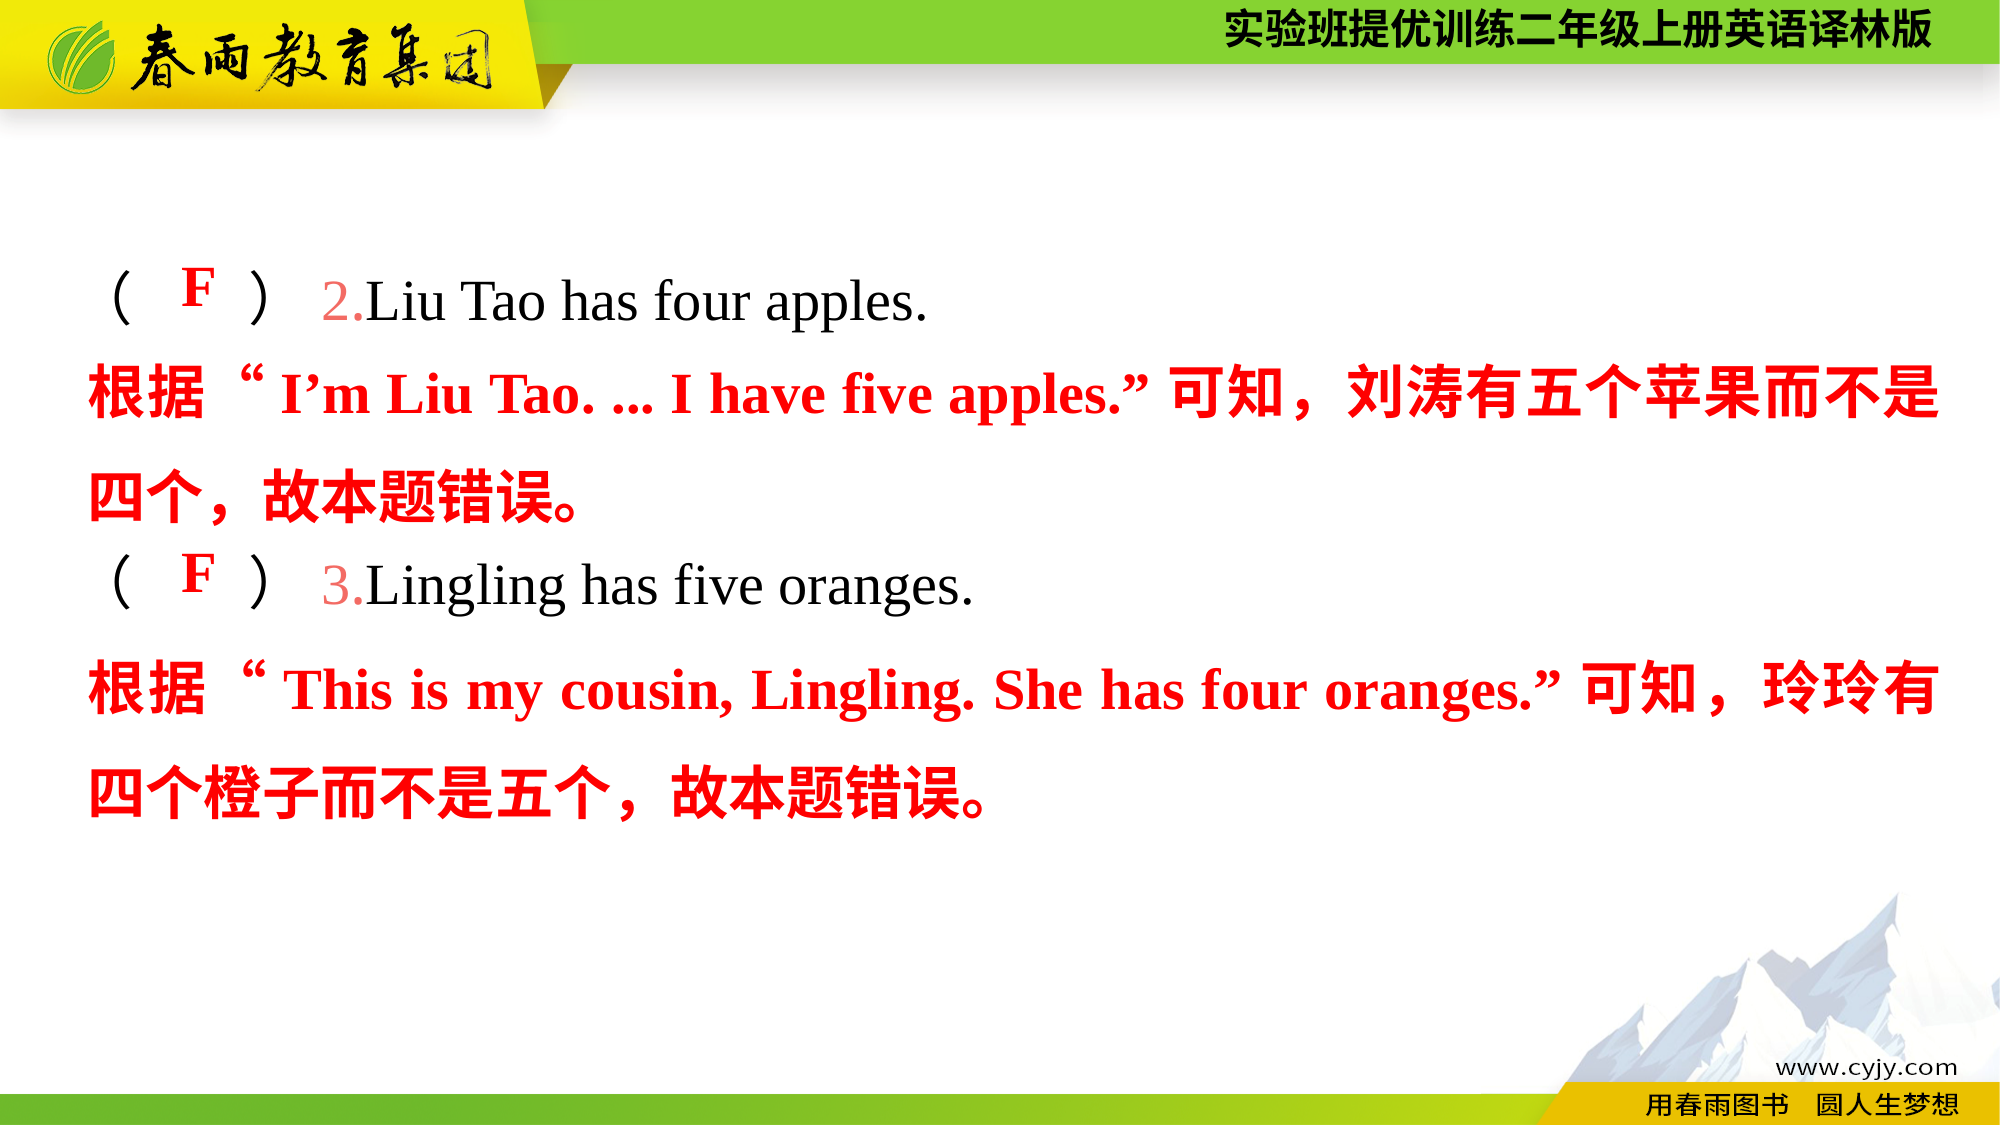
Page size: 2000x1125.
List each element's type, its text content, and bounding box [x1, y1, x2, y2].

text_box 根据“I’m Liu Tao. ... I have five apples.”可知，刘涛有五个苹果而不是四个，故本题错误。 [72, 313, 1957, 539]
text_box 根据“This is my cousin, Lingling. She has four oranges.”可知，玲玲有四个橙子而不是五个，故本题错误。 [72, 608, 1957, 834]
picture [0, 0, 2000, 1125]
text_box F [166, 240, 232, 326]
list （ ）2.Liu Tao has four apples. （ ）3.Lingling has five oranges. [59, 219, 1944, 629]
text_box F [166, 527, 232, 612]
